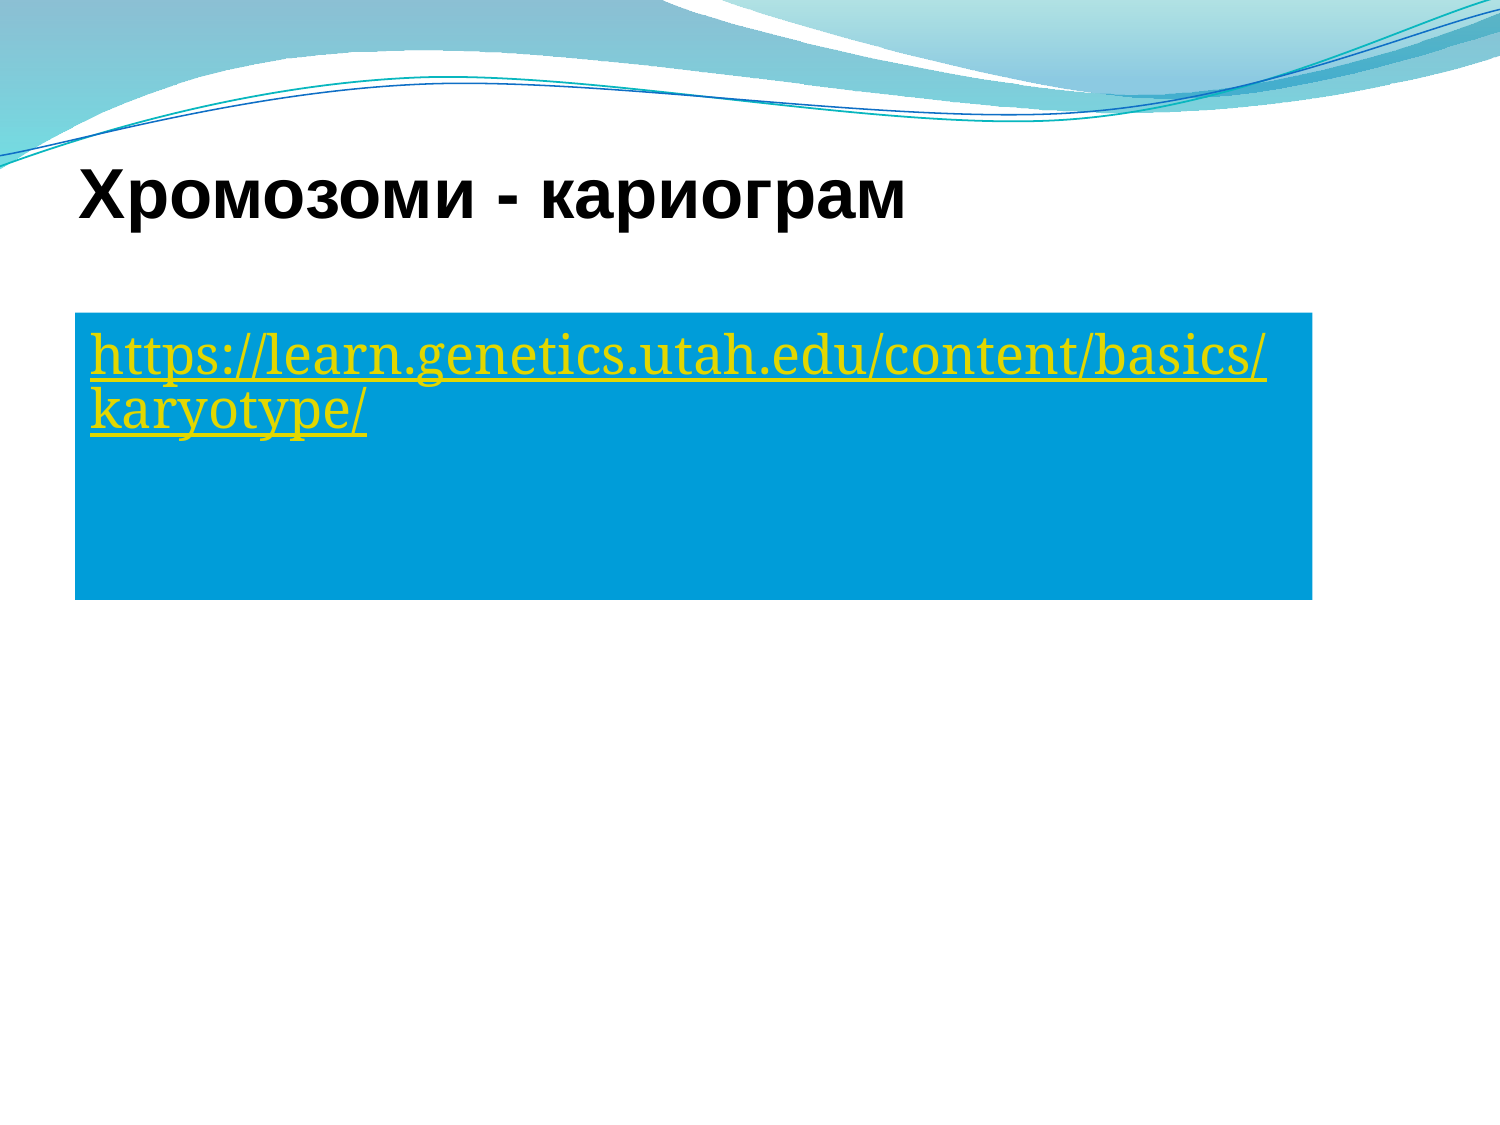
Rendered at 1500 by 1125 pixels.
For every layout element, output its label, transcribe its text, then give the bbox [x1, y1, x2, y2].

list https://learn.genetics.utah.edu/content/basics/karyotype/ [75, 312, 1313, 600]
title Хромозоми - кариограм [0, 45, 1350, 234]
